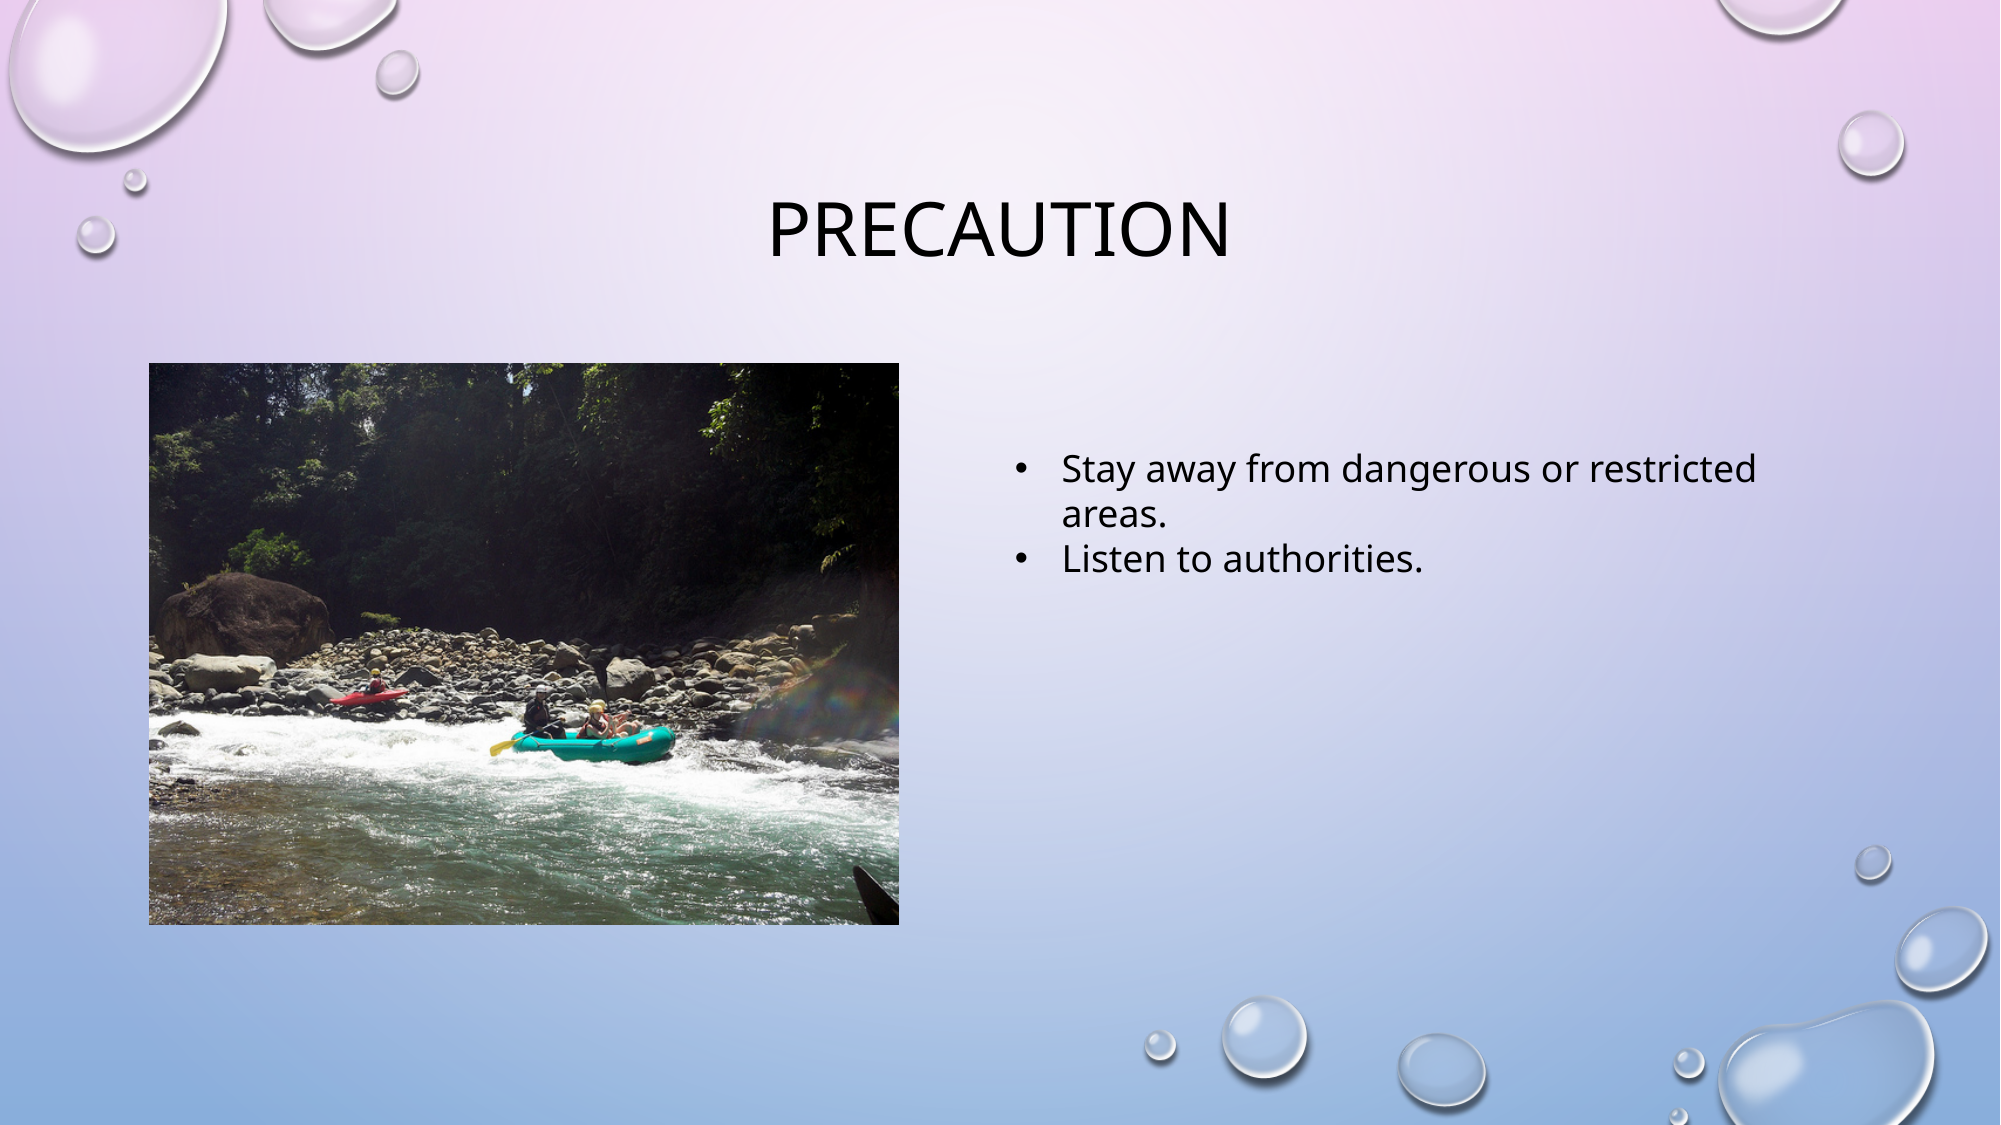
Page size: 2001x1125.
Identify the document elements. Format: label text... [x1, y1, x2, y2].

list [149, 362, 899, 926]
picture [0, 0, 2000, 1125]
title Precaution [149, 101, 1851, 364]
text_box Stay away from dangerous or restricted areas. Listen to authorities. [999, 437, 1778, 588]
